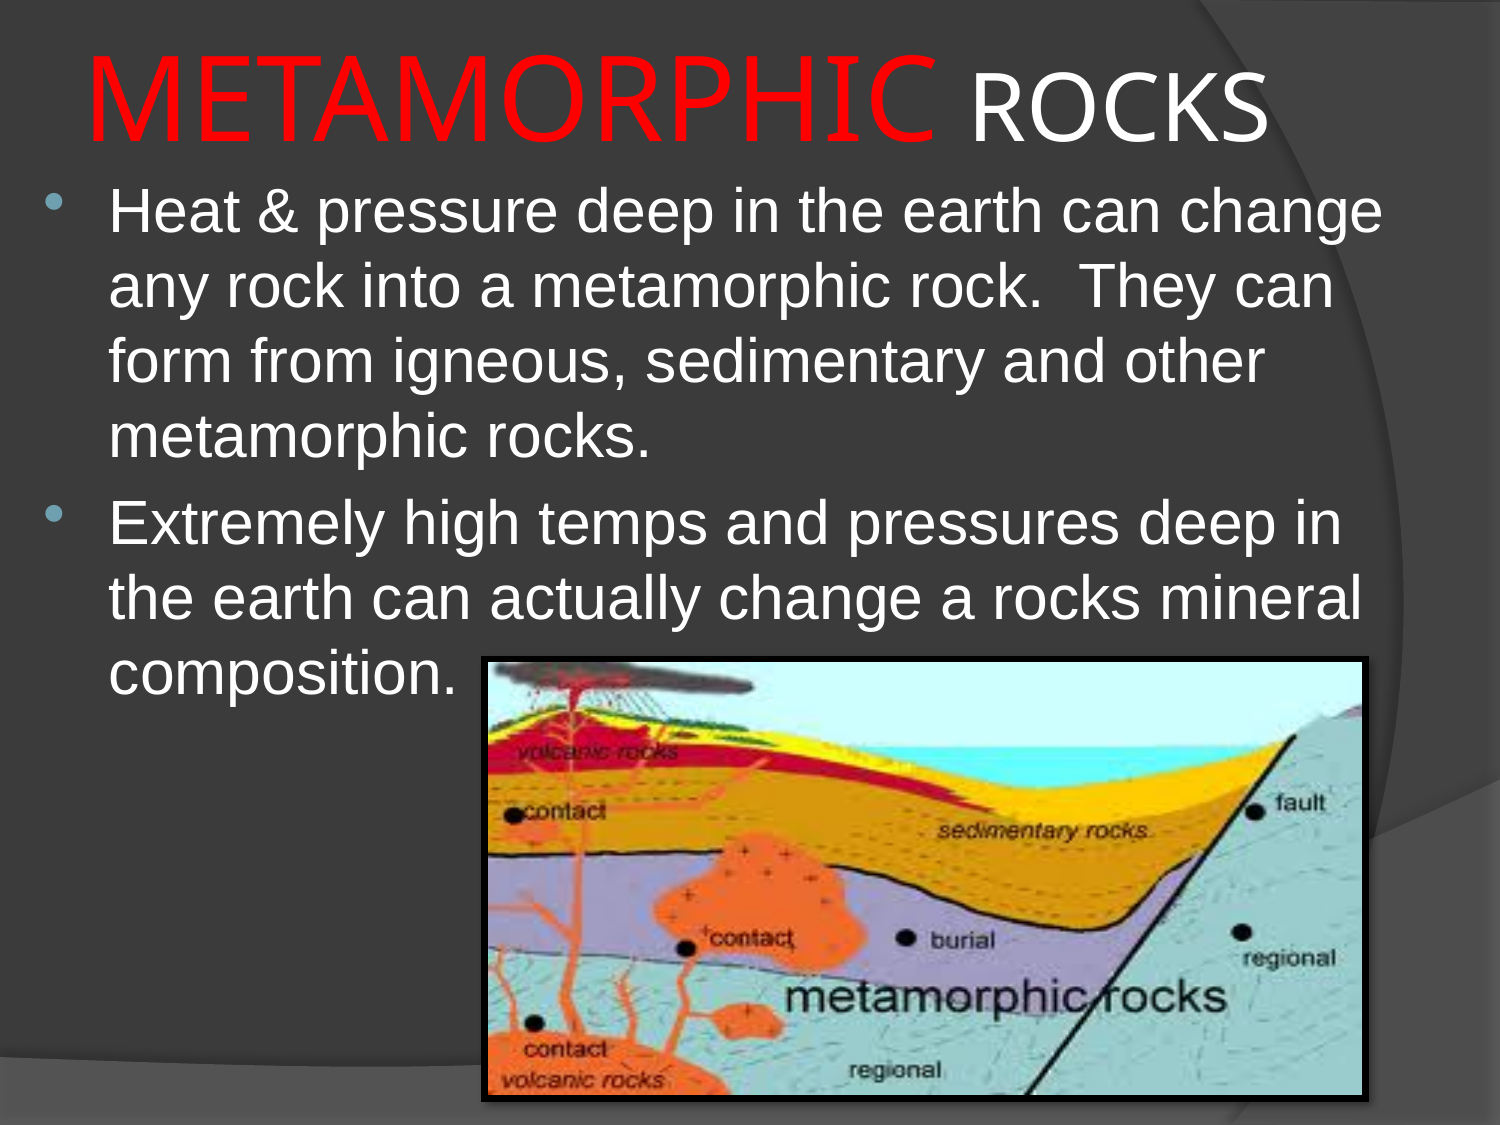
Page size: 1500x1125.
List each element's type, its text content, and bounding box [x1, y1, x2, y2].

picture [487, 662, 1363, 1096]
list Heat & pressure deep in the earth can change any rock into a metamorphic rock. They can form from igneous, sedimentary and other metamorphic rocks. Extremely high temps and pressures deep in the earth can actually change a rocks mineral composition. [24, 162, 1438, 905]
title METAMORPHIC ROCKS [75, 0, 1300, 162]
